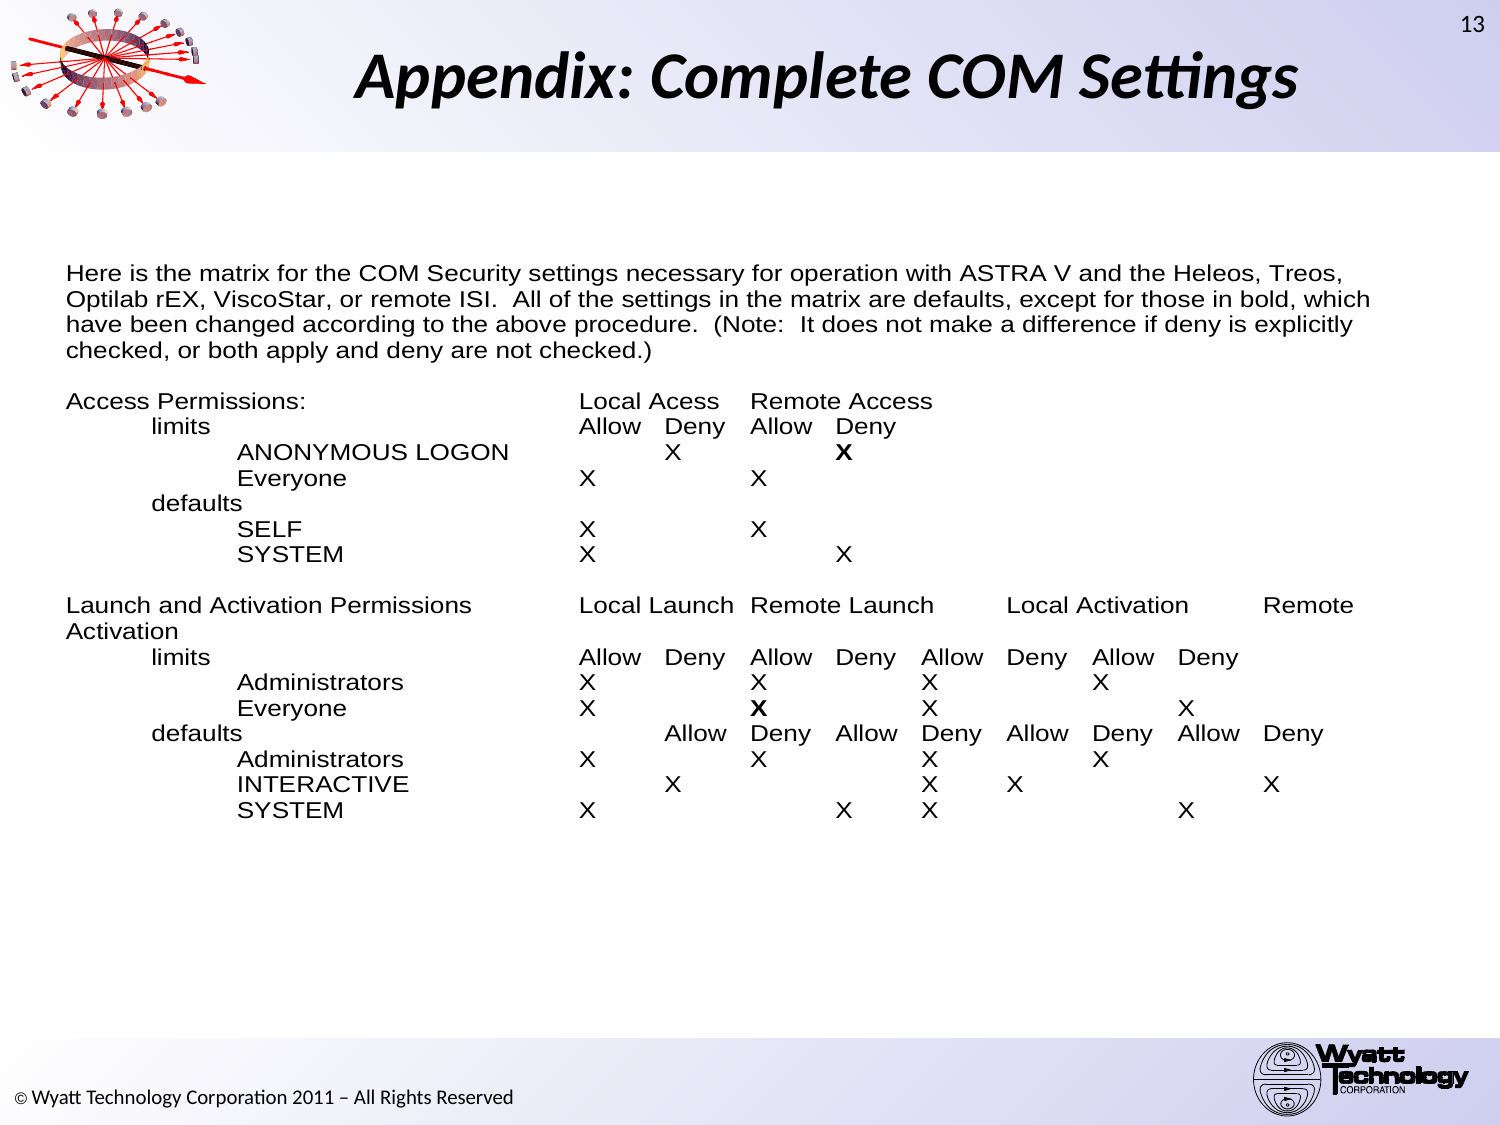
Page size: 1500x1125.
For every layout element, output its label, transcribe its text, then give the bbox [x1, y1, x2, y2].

title Appendix: Complete COM Settings [217, 25, 1438, 120]
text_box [65, 260, 1390, 829]
